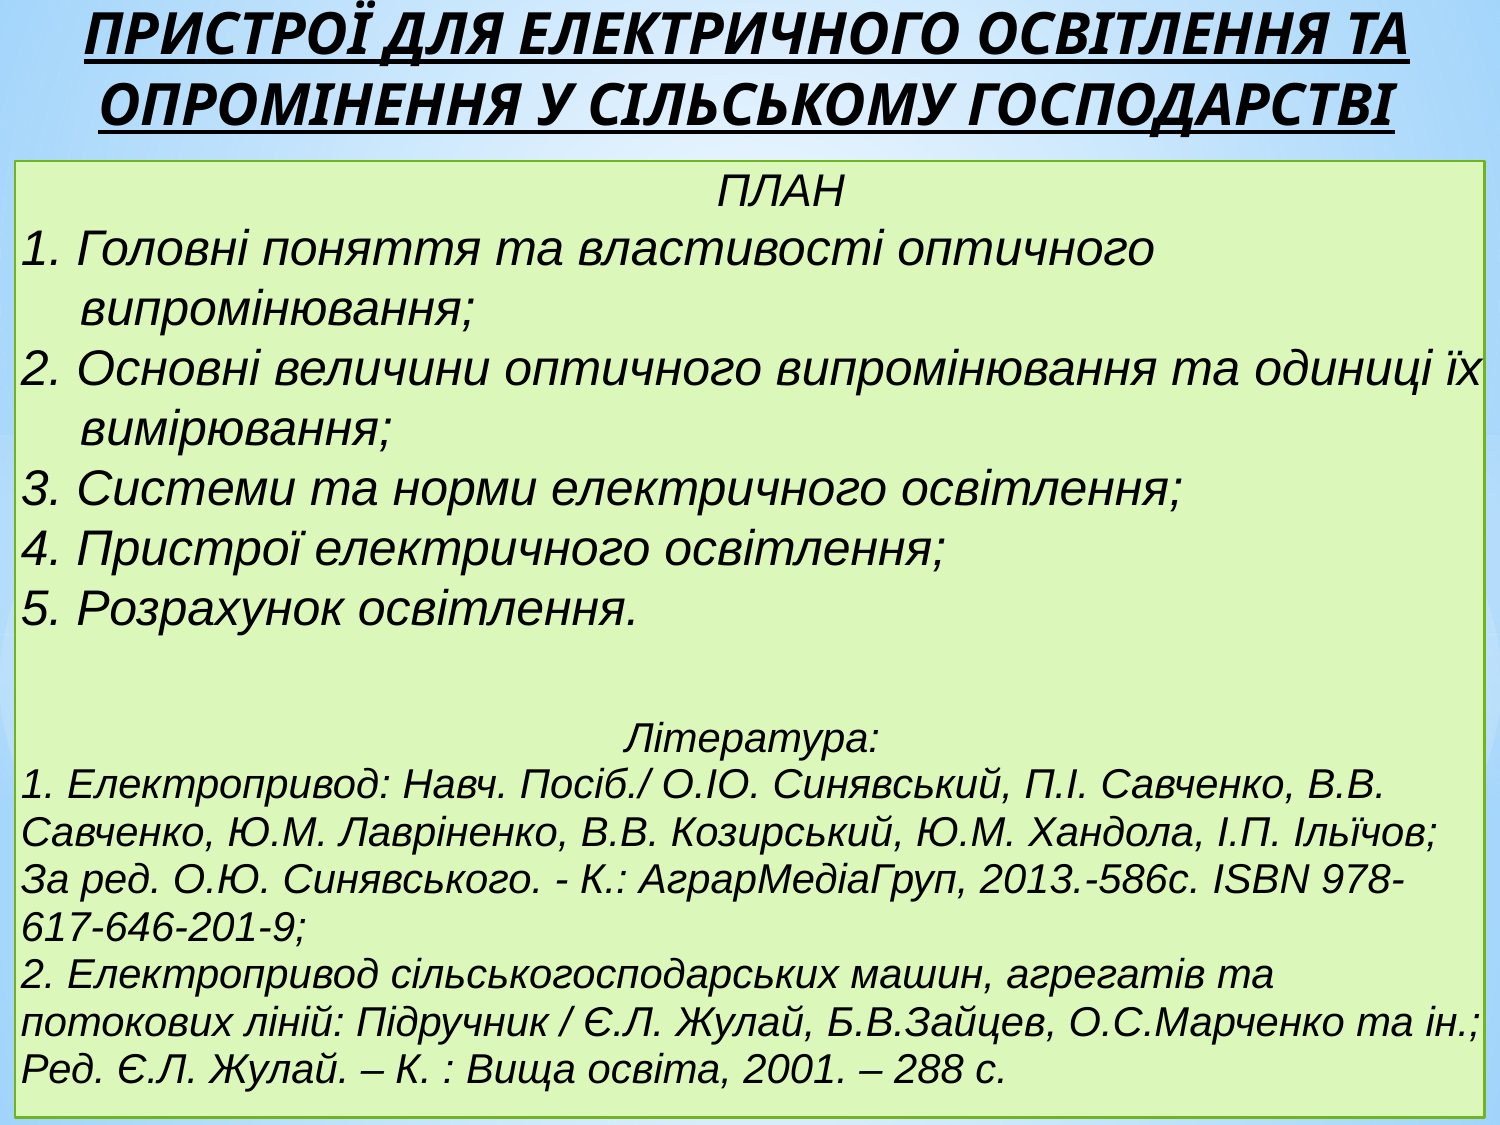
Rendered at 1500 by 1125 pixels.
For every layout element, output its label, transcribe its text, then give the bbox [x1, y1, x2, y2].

text_box ПЛАН 1. Головні поняття та властивості оптичного випромінювання; 2. Основні величини оптичного випромінювання та одиниці їх вимірювання; 3. Системи та норми електричного освітлення; 4. Пристрої електричного освітлення; 5. Розрахунок освітлення. Література: 1. Електропривод: Навч. Посіб./ О.ІО. Синявський, П.І. Савченко, В.В. Савченко, Ю.М. Лавріненко, В.В. Козирський, Ю.М. Хандола, І.П. Ільїчов; За ред. О.Ю. Синявського. - К.: АграрМедіаГруп, 2013.-586с. ISBN 978-617-646-201-9; 2. Електропривод сільськогосподарських машин, агрегатів та потокових ліній: Підручник / Є.Л. Жулай, Б.В.Зайцев, О.С.Марченко та ін.; Ред. Є.Л. Жулай. – К. : Вища освіта, 2001. – 288 c. [14, 160, 1486, 1119]
text_box ПРИСТРОЇ ДЛЯ ЕЛЕКТРИЧНОГО ОСВІТЛЕННЯ ТА ОПРОМІНЕННЯ У СІЛЬСЬКОМУ ГОСПОДАРСТВІ [8, 19, 1485, 114]
